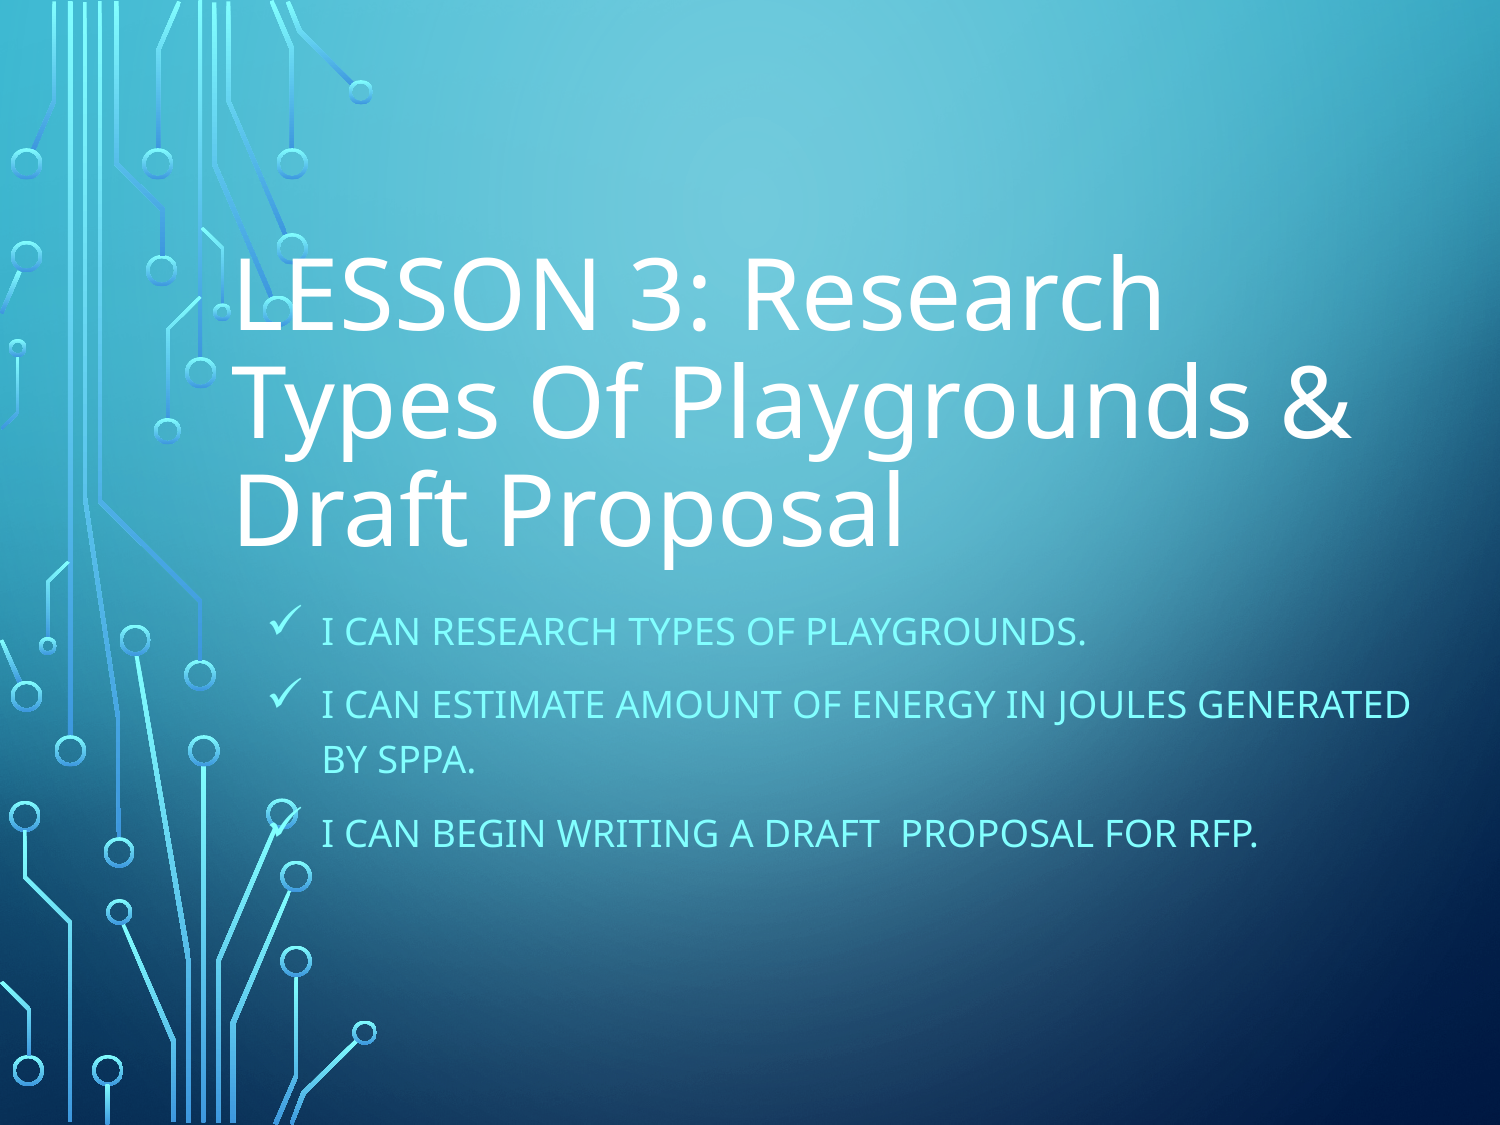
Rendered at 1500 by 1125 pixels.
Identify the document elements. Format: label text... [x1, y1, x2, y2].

subtitle I can research types of playgrounds. I can estimate amount of energy in Joules generated by SPPA. I can begin writing a draft proposal for RFP. [250, 590, 1469, 863]
title Lesson 3: Research Types Of Playgrounds & Draft Proposal [216, 184, 1479, 576]
